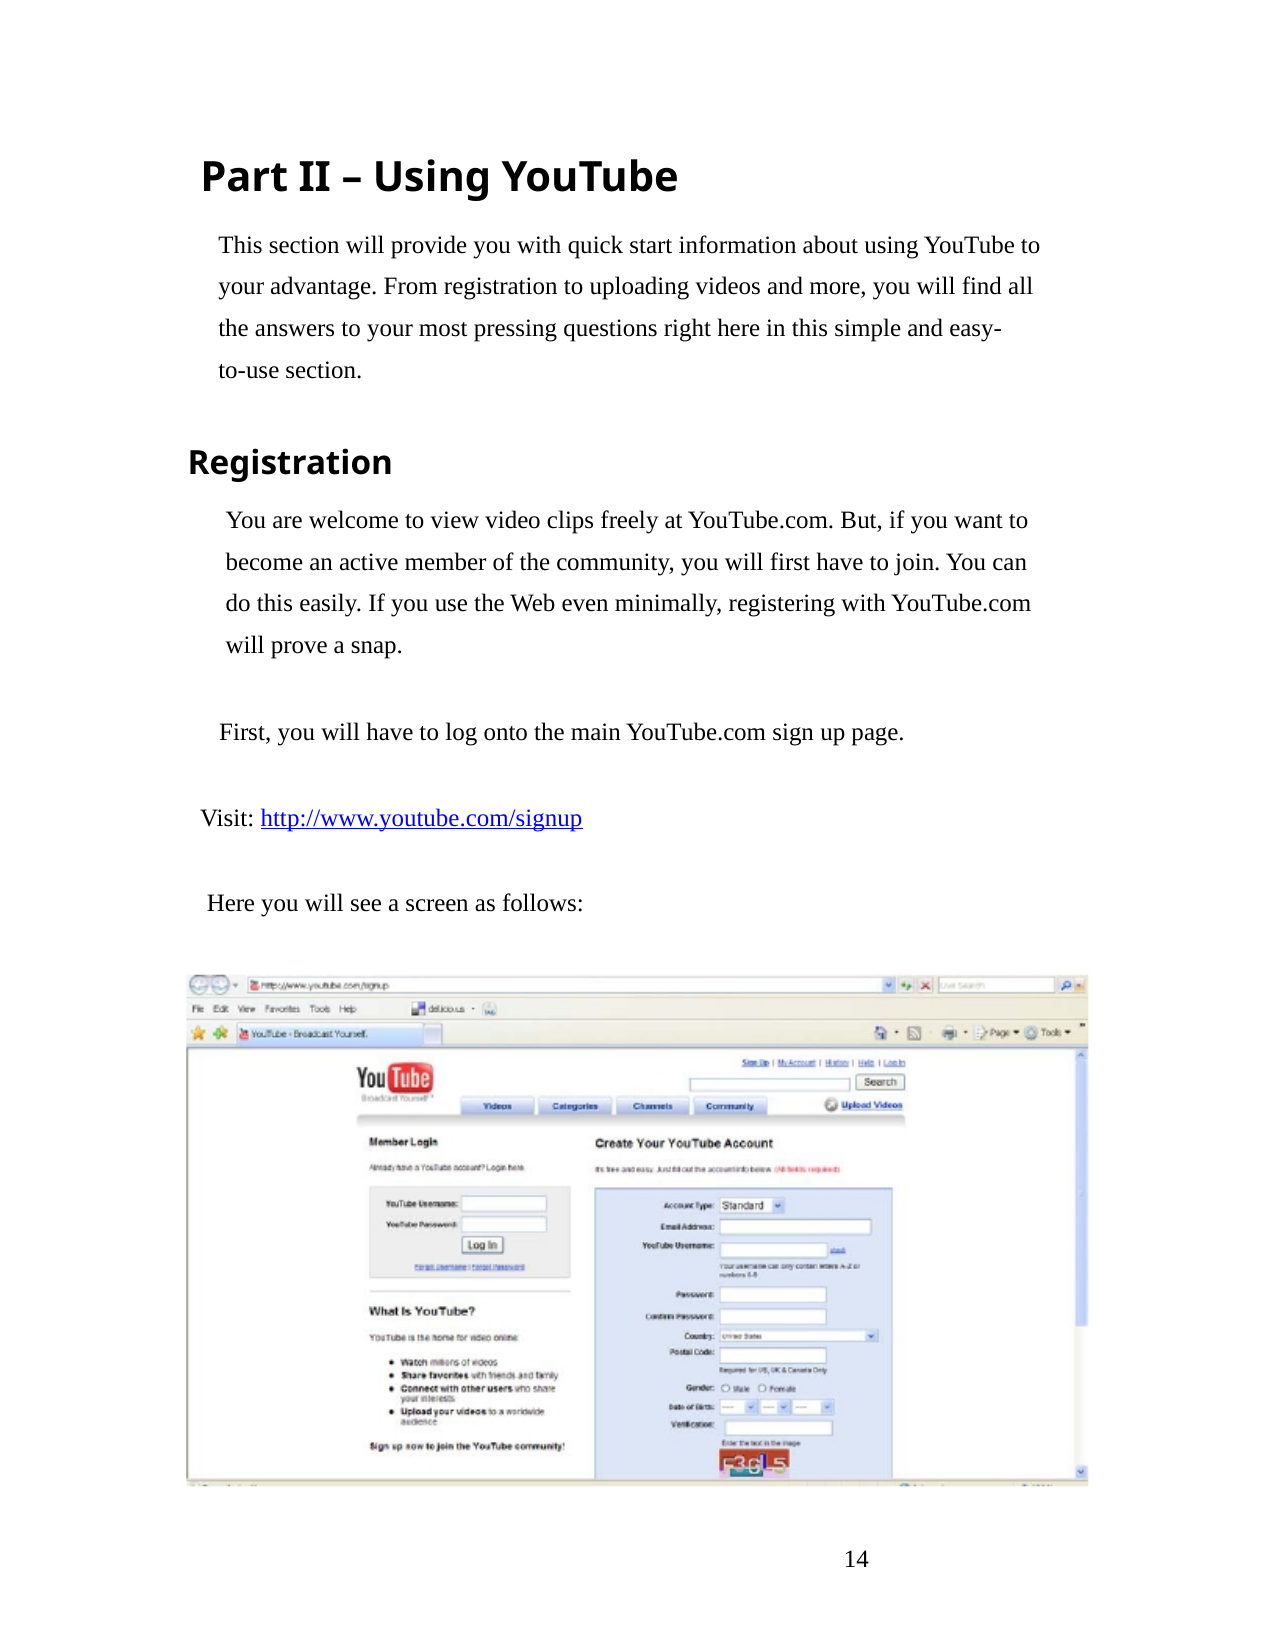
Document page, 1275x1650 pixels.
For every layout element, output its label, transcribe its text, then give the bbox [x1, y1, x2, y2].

text_box Here you will see a screen as follows: [206, 893, 585, 924]
text_box You are welcome to view video clips freely at YouTube.com. But, if you want to become an active member of the community, you will first have to join. You can do this easily. If you use the Web even minimally, registering with YouTube.com will prove a snap. [225, 510, 1033, 666]
picture [185, 972, 1090, 1488]
text_box 14 [843, 1552, 869, 1581]
text_box First, you will have to log onto the main YouTube.com sign up page. [219, 722, 906, 754]
text_box Part II – Using YouTube [200, 147, 679, 208]
text_box This section will provide you with quick start information about using YouTube to your advantage. From registration to uploading videos and more, you will find all the answers to your most pressing questions right here in this simple and easy- to-use section. [218, 235, 1042, 391]
text_box Visit: http://www.youtube.com/signup [200, 808, 584, 839]
text_box Registration [187, 439, 394, 489]
